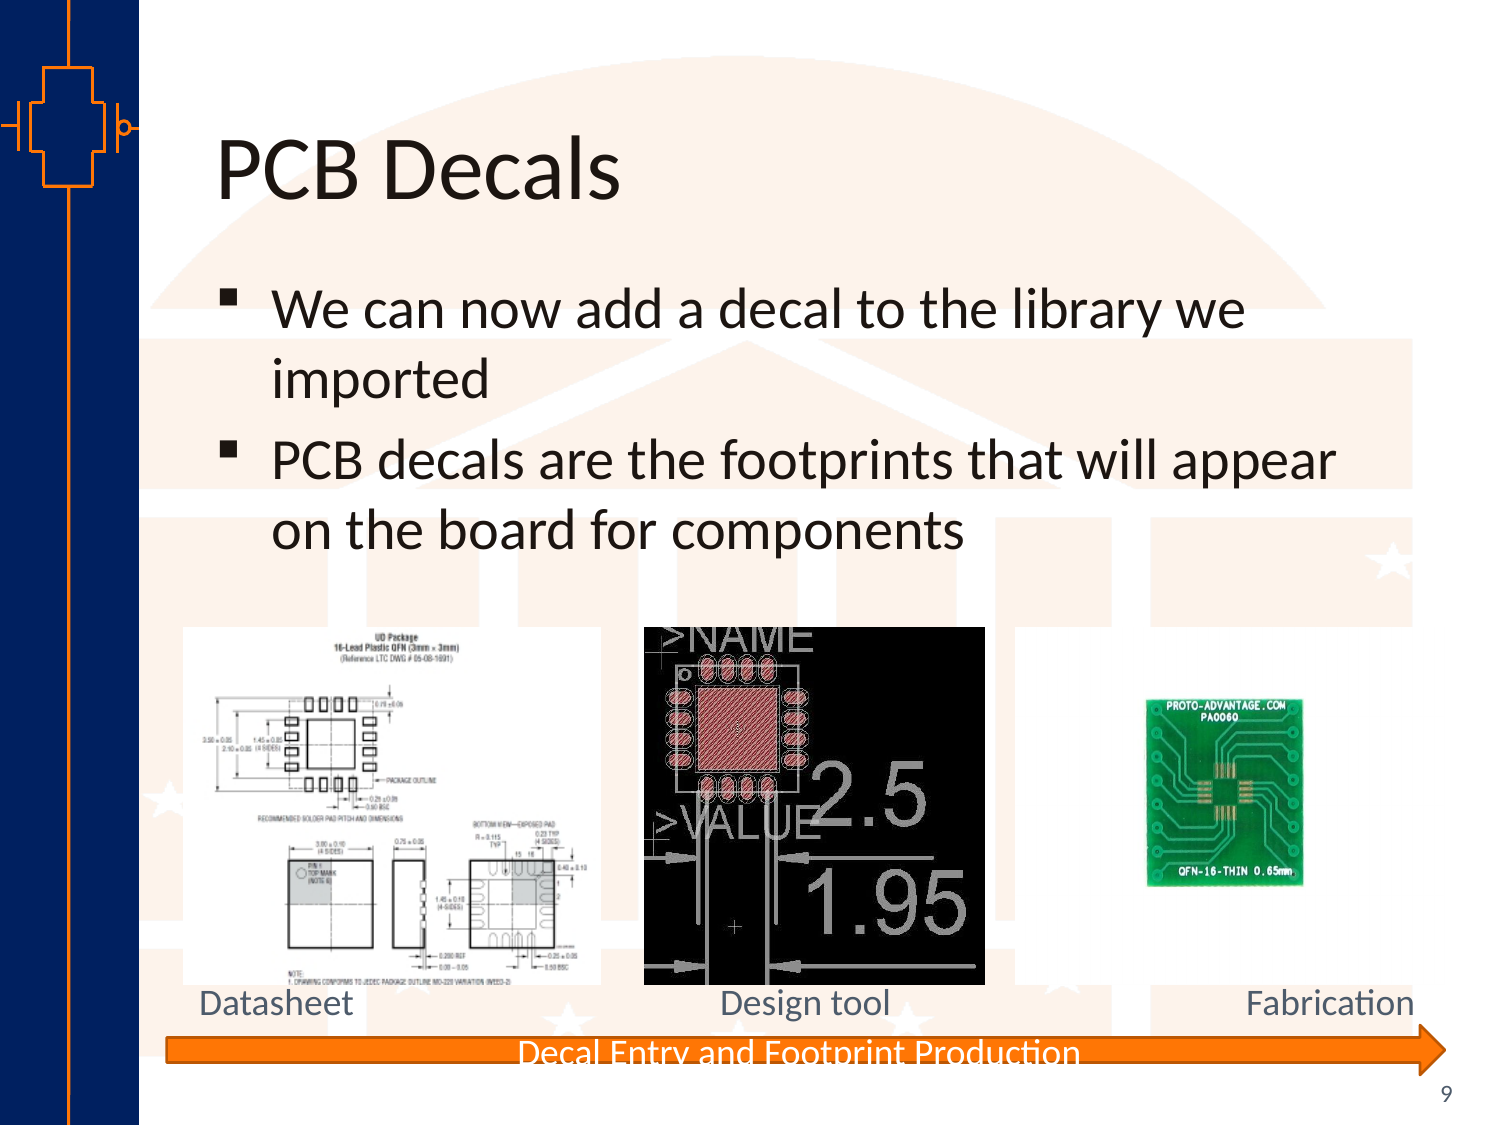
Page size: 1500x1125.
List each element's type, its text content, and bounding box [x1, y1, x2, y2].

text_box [166, 626, 1446, 1076]
slide_number 9 [1425, 1062, 1488, 1123]
title PCB Decals [200, 37, 1388, 225]
list We can now add a decal to the library we imported PCB decals are the footprints that will appear on the board for components [200, 262, 1425, 624]
